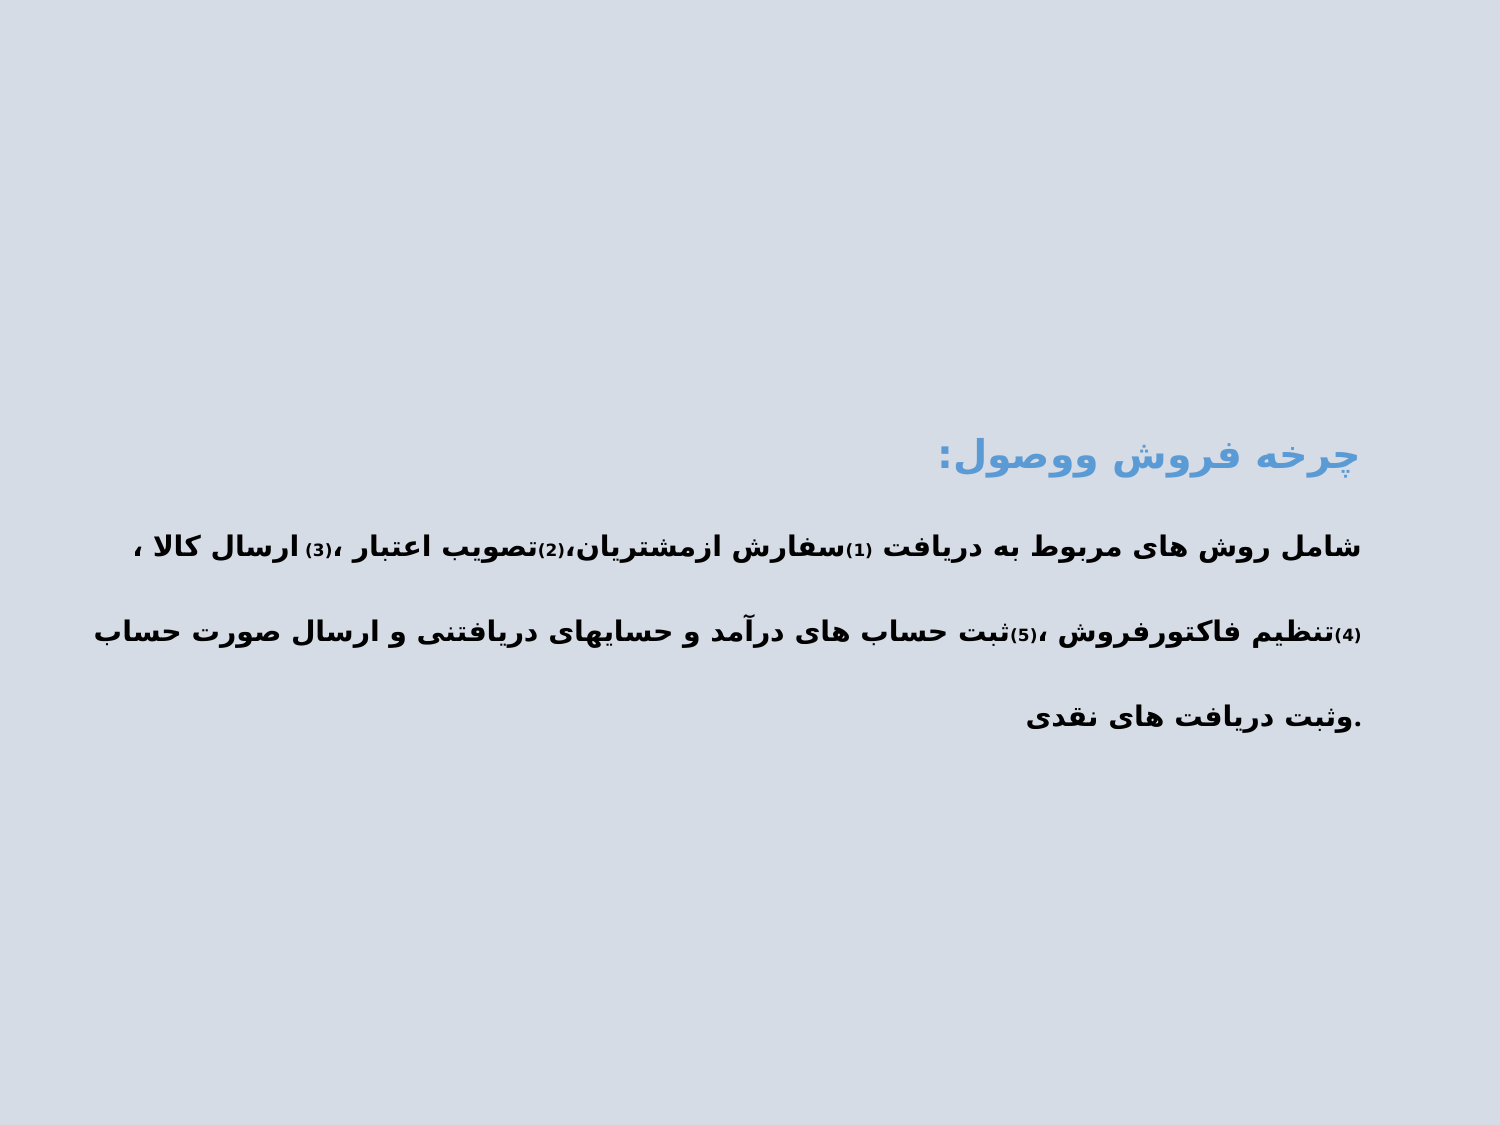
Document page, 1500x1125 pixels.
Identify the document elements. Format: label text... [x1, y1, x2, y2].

title چرخه فروش ووصول: شامل روش های مربوط به دریافت (1)سفارش ازمشتریان،(2)تصویب اعتبار ،(3) ارسال کالا ،(4)تنظیم فاکتورفروش ،(5)ثبت حساب های درآمد و حسایهای دریافتنی و ارسال صورت حساب وثبت دریافت های نقدی. [76, 231, 1377, 740]
